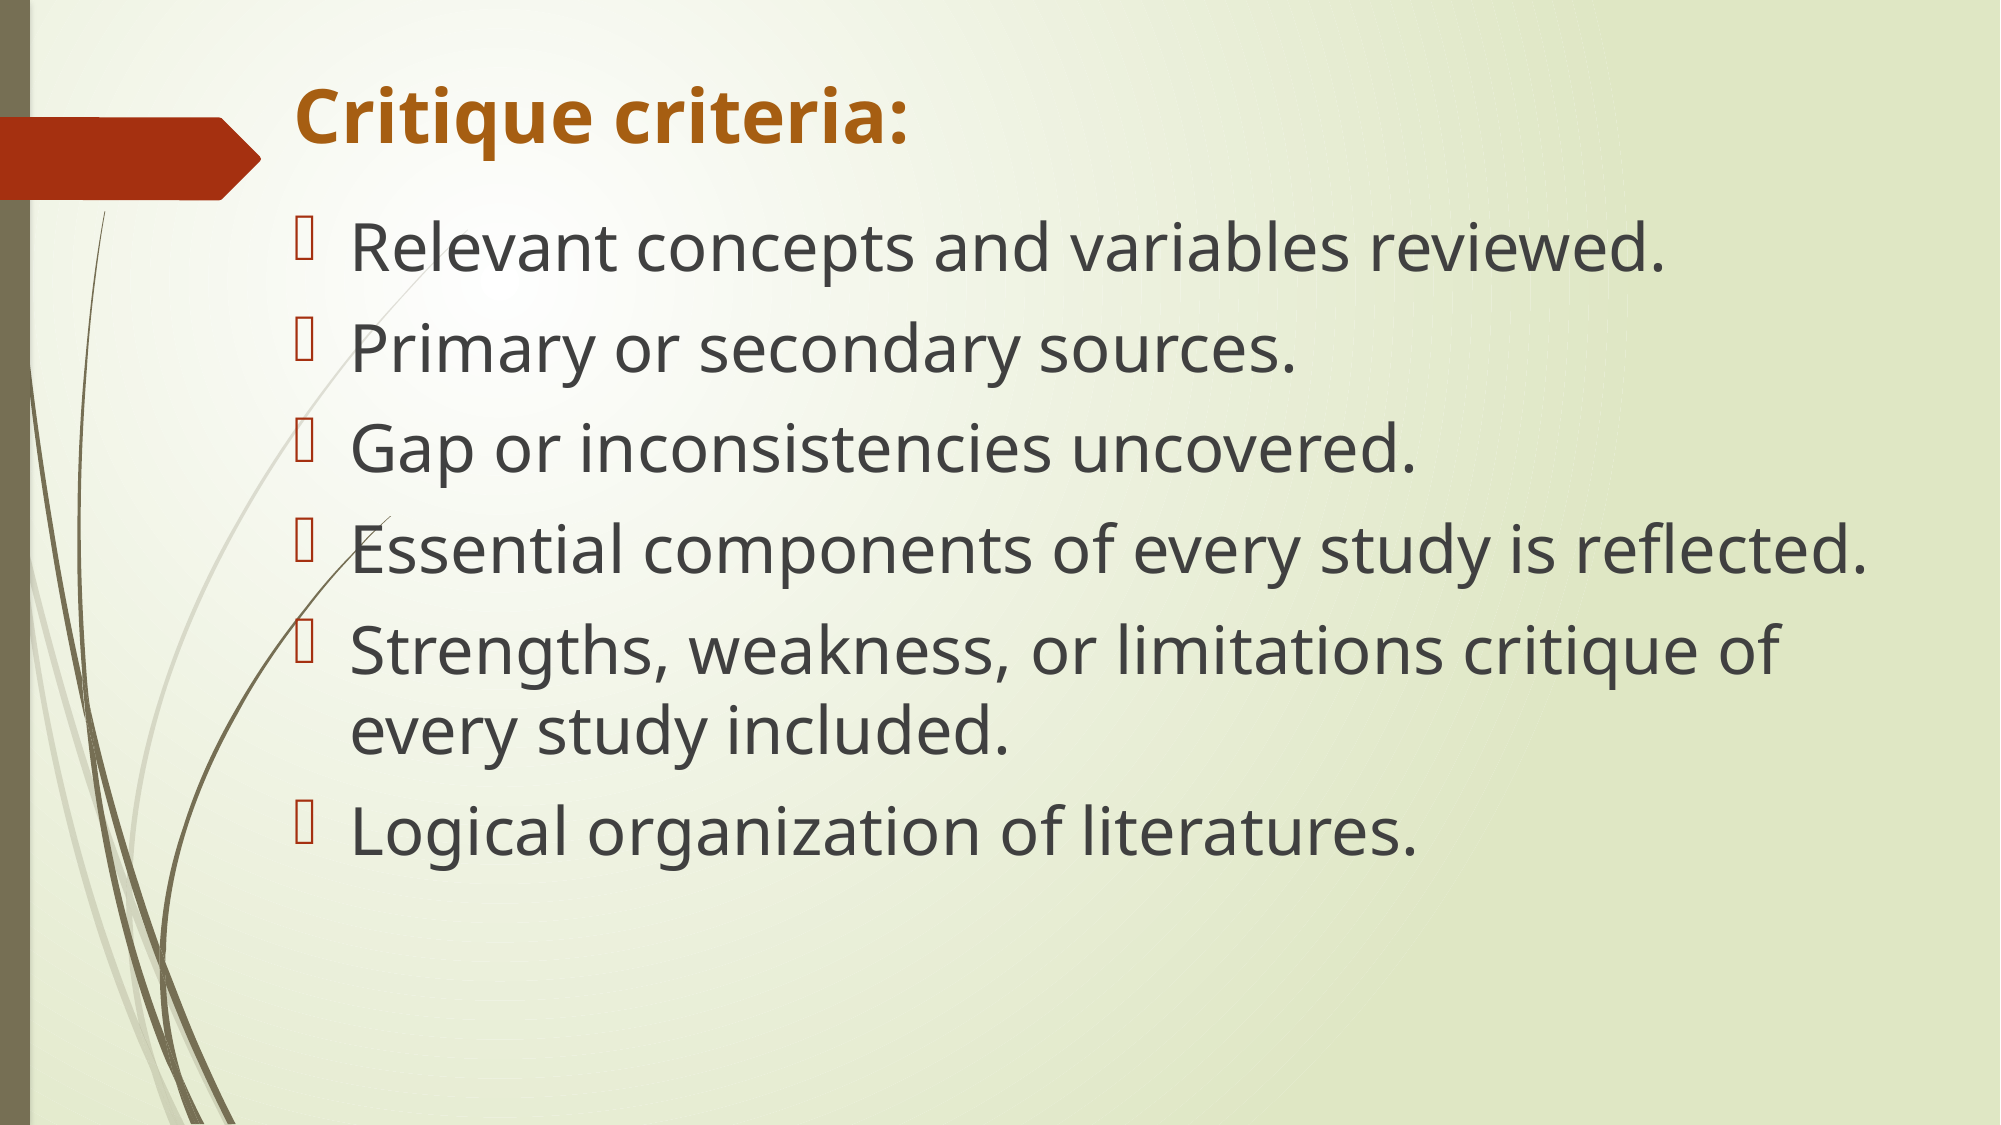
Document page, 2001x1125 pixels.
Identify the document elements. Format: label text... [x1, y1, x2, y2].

list Relevant concepts and variables reviewed. Primary or secondary sources. Gap or inconsistencies uncovered. Essential components of every study is reflected. Strengths, weakness, or limitations critique of every study included. Logical organization of literatures. [278, 197, 1977, 1092]
title Critique criteria: [278, 61, 1741, 272]
